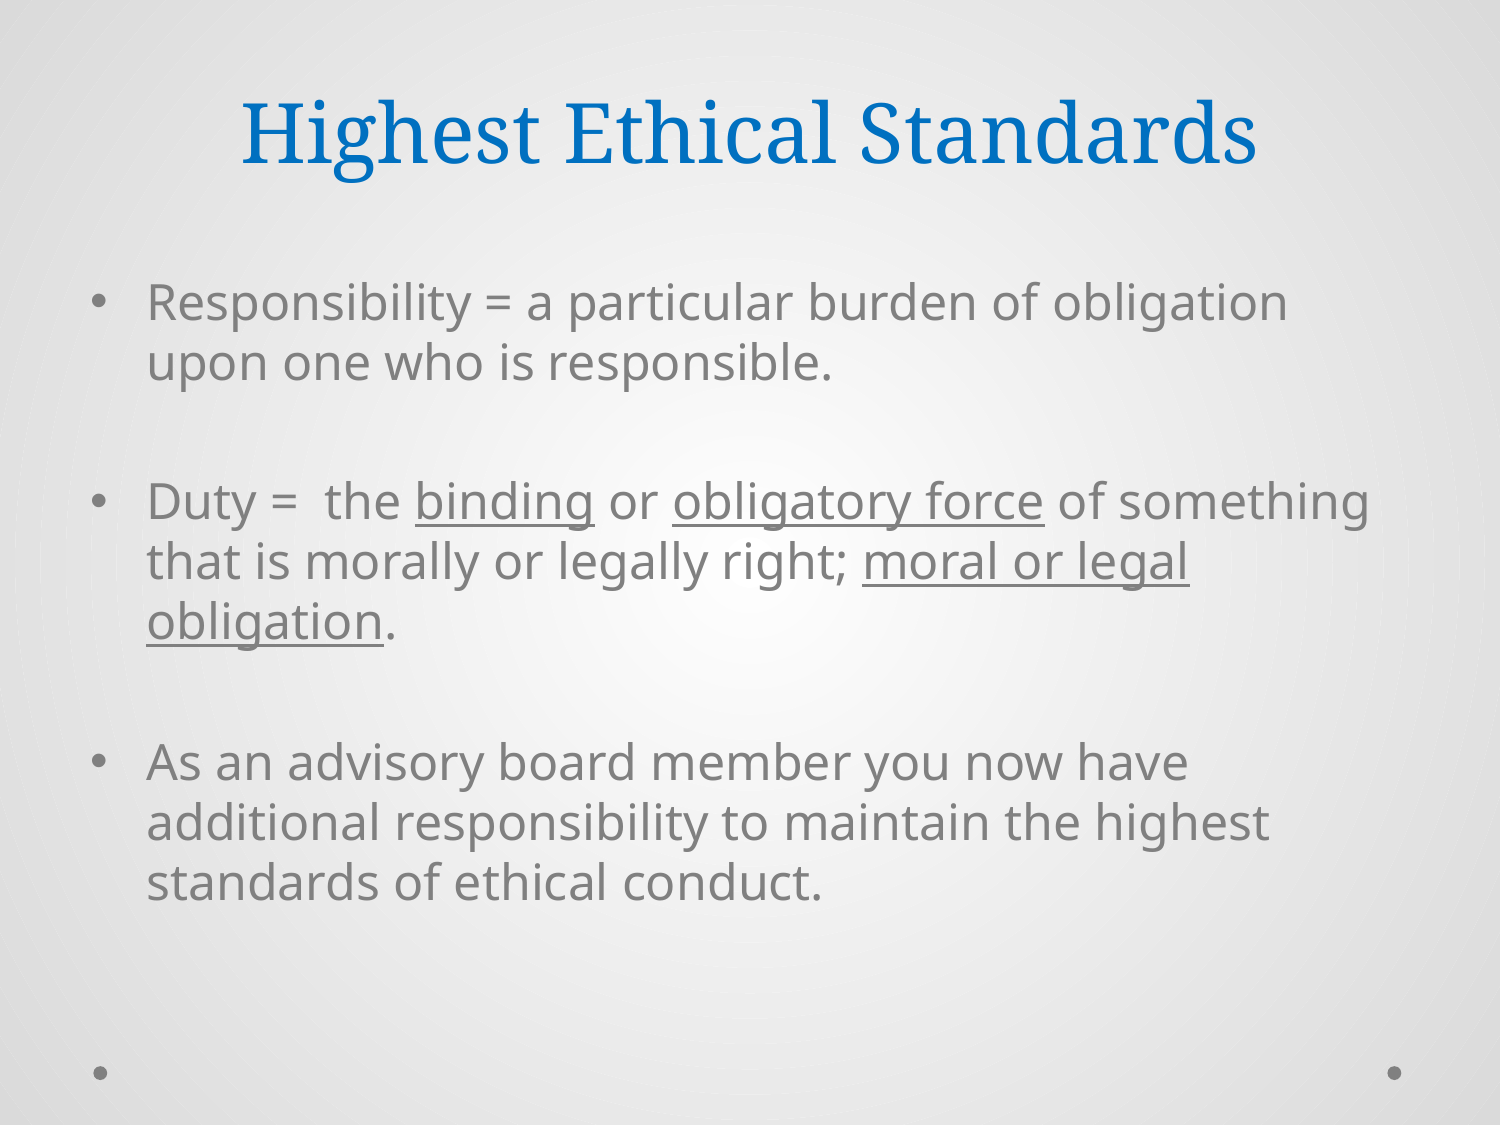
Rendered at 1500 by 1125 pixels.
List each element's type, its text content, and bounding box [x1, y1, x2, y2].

title Highest Ethical Standards [75, 37, 1425, 188]
list Responsibility = a particular burden of obligation upon one who is responsible. Duty = the binding or obligatory force of something that is morally or legally right; moral or legal obligation. As an advisory board member you now have additional responsibility to maintain the highest standards of ethical conduct. [75, 262, 1425, 1005]
